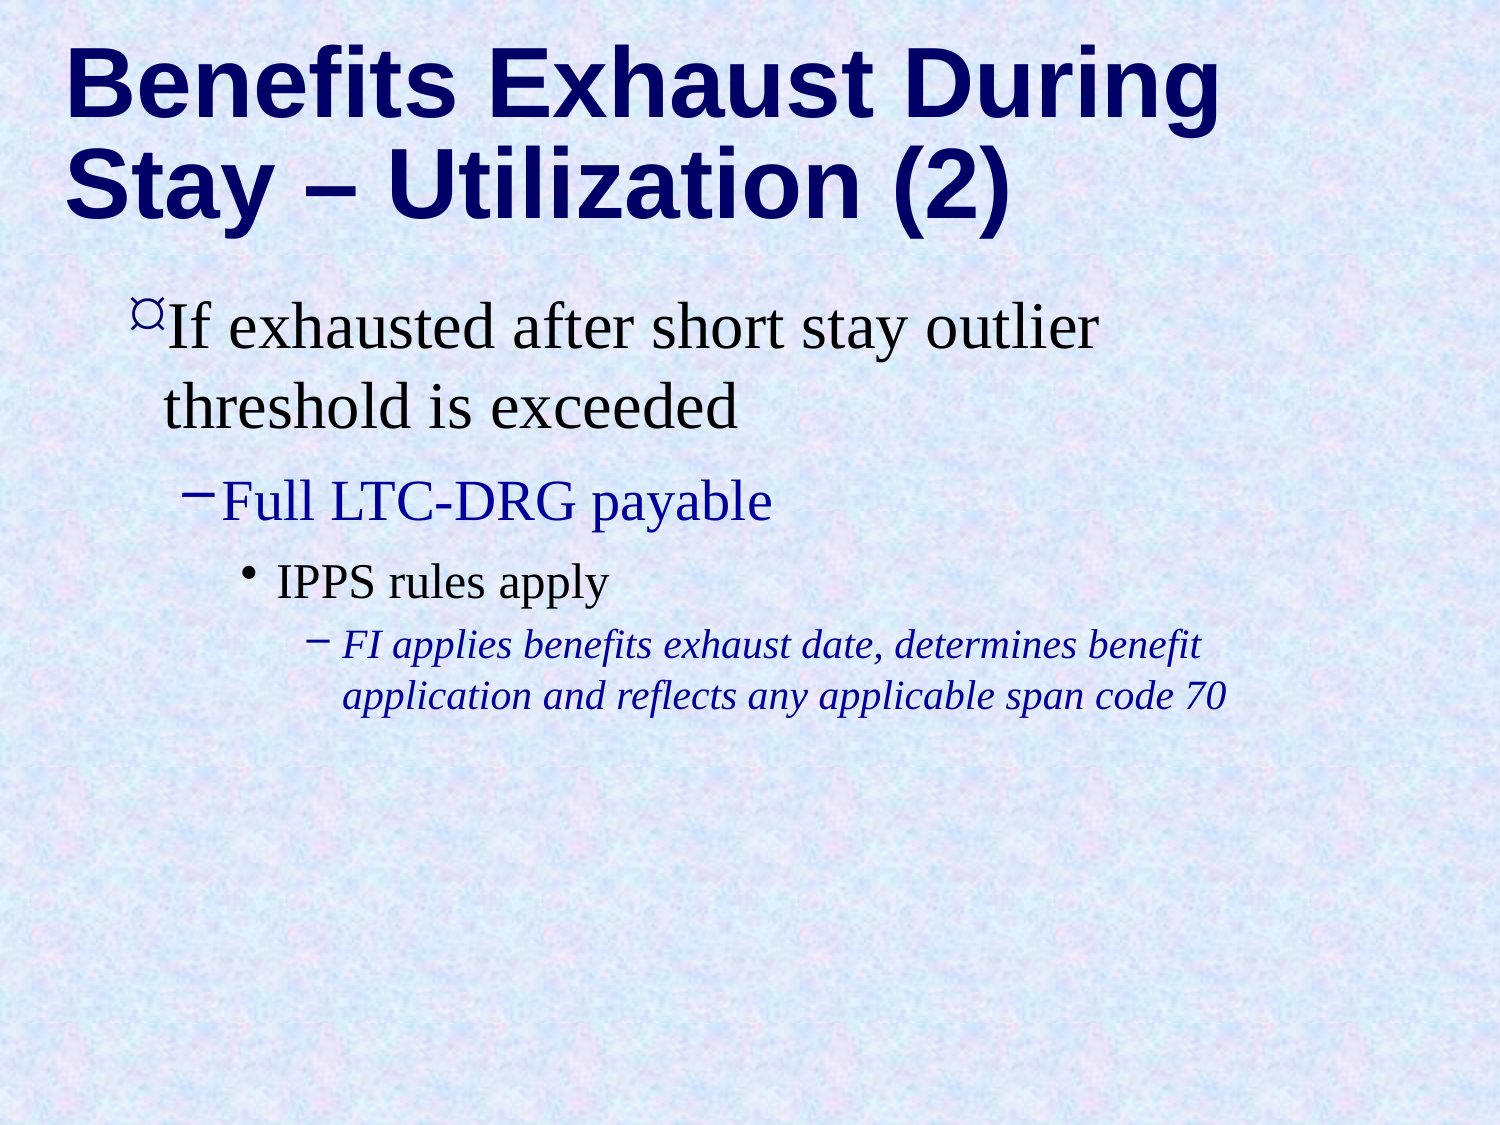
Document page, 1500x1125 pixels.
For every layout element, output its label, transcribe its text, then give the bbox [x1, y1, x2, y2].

title Benefits Exhaust During Stay – Utilization (2) [50, 37, 1450, 238]
list If exhausted after short stay outlier threshold is exceeded Full LTC-DRG payable IPPS rules apply FI applies benefits exhaust date, determines benefit application and reflects any applicable span code 70 [112, 275, 1375, 1050]
